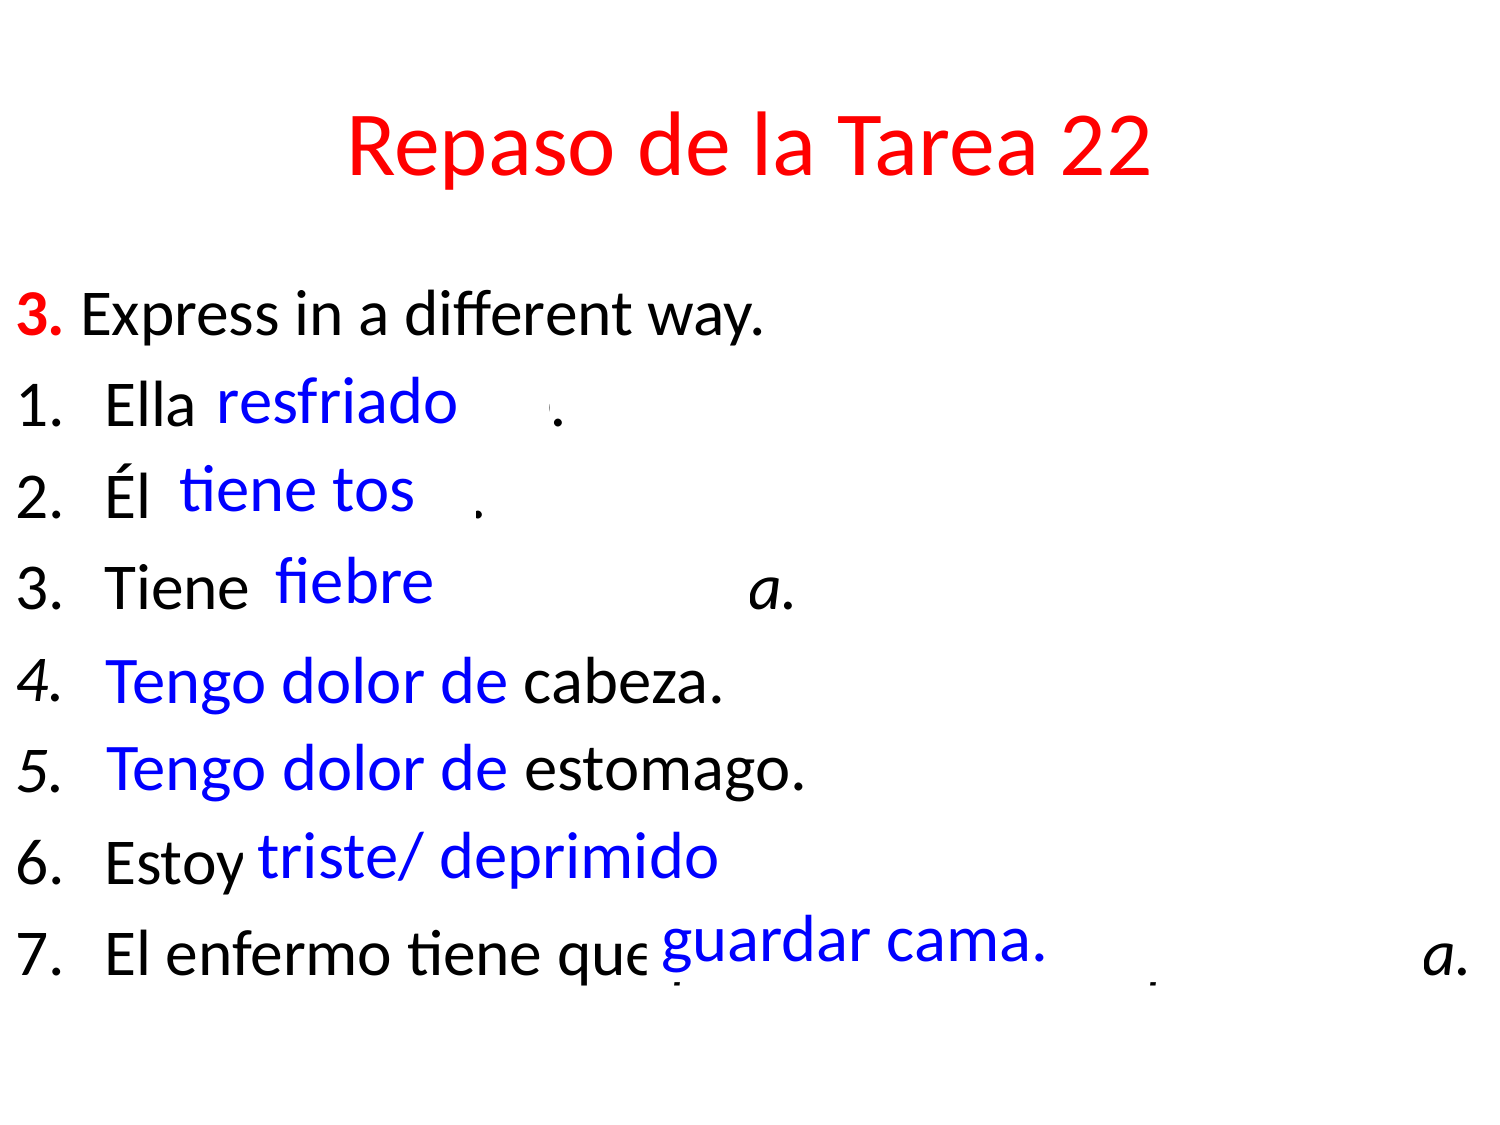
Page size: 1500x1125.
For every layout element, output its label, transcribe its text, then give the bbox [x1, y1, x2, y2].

text_box tiene tos [164, 437, 476, 533]
text_box resfriado [201, 349, 549, 445]
list 3. Express in a different way. Ella tiene catarro. Él tose mucho. Tiene la temperatura alta. Me duele la cabeza. Me duele el estómago. Estoy melancólico. El enfermo tiene que pasar mucho tiempo en cama. [0, 262, 1500, 1005]
text_box triste/ deprimido [242, 804, 1035, 899]
title Repaso de la Tarea 22 [75, 45, 1425, 233]
text_box fiebre [260, 529, 750, 624]
text_box Tengo dolor de estomago. [91, 716, 824, 812]
text_box Tengo dolor de cabeza. [90, 628, 741, 724]
text_box guardar cama. [646, 887, 1424, 983]
